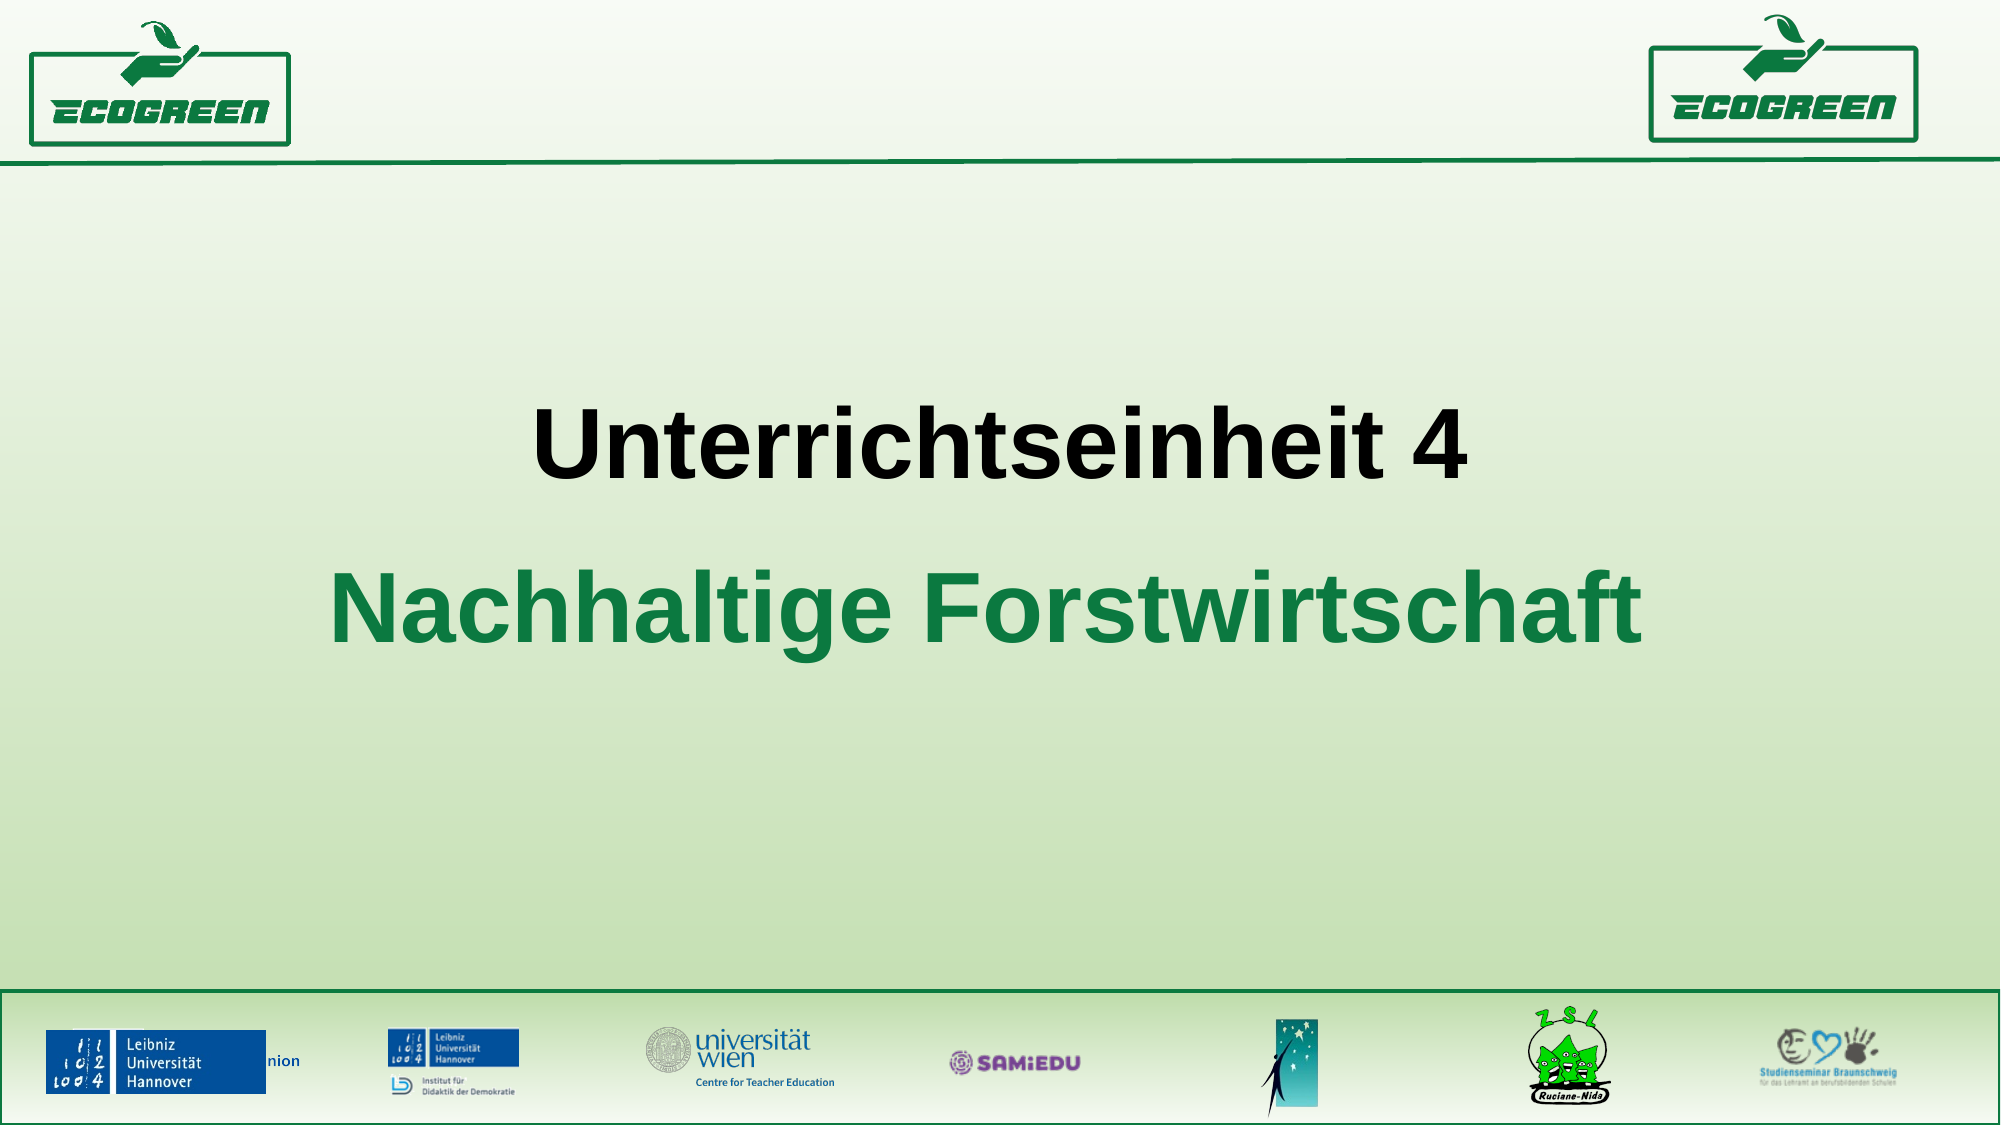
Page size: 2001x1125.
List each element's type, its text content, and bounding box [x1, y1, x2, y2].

picture [1528, 1006, 1611, 1105]
picture [46, 1027, 317, 1094]
picture [945, 1047, 1087, 1079]
picture [19, 0, 300, 168]
picture [1639, 0, 1928, 157]
text_box Unterrichtseinheit 4 Nachhaltige Forstwirtschaft [184, 487, 1815, 824]
picture [388, 1022, 519, 1103]
picture [1755, 1022, 1902, 1091]
picture [646, 1027, 834, 1086]
picture [1259, 1018, 1330, 1125]
